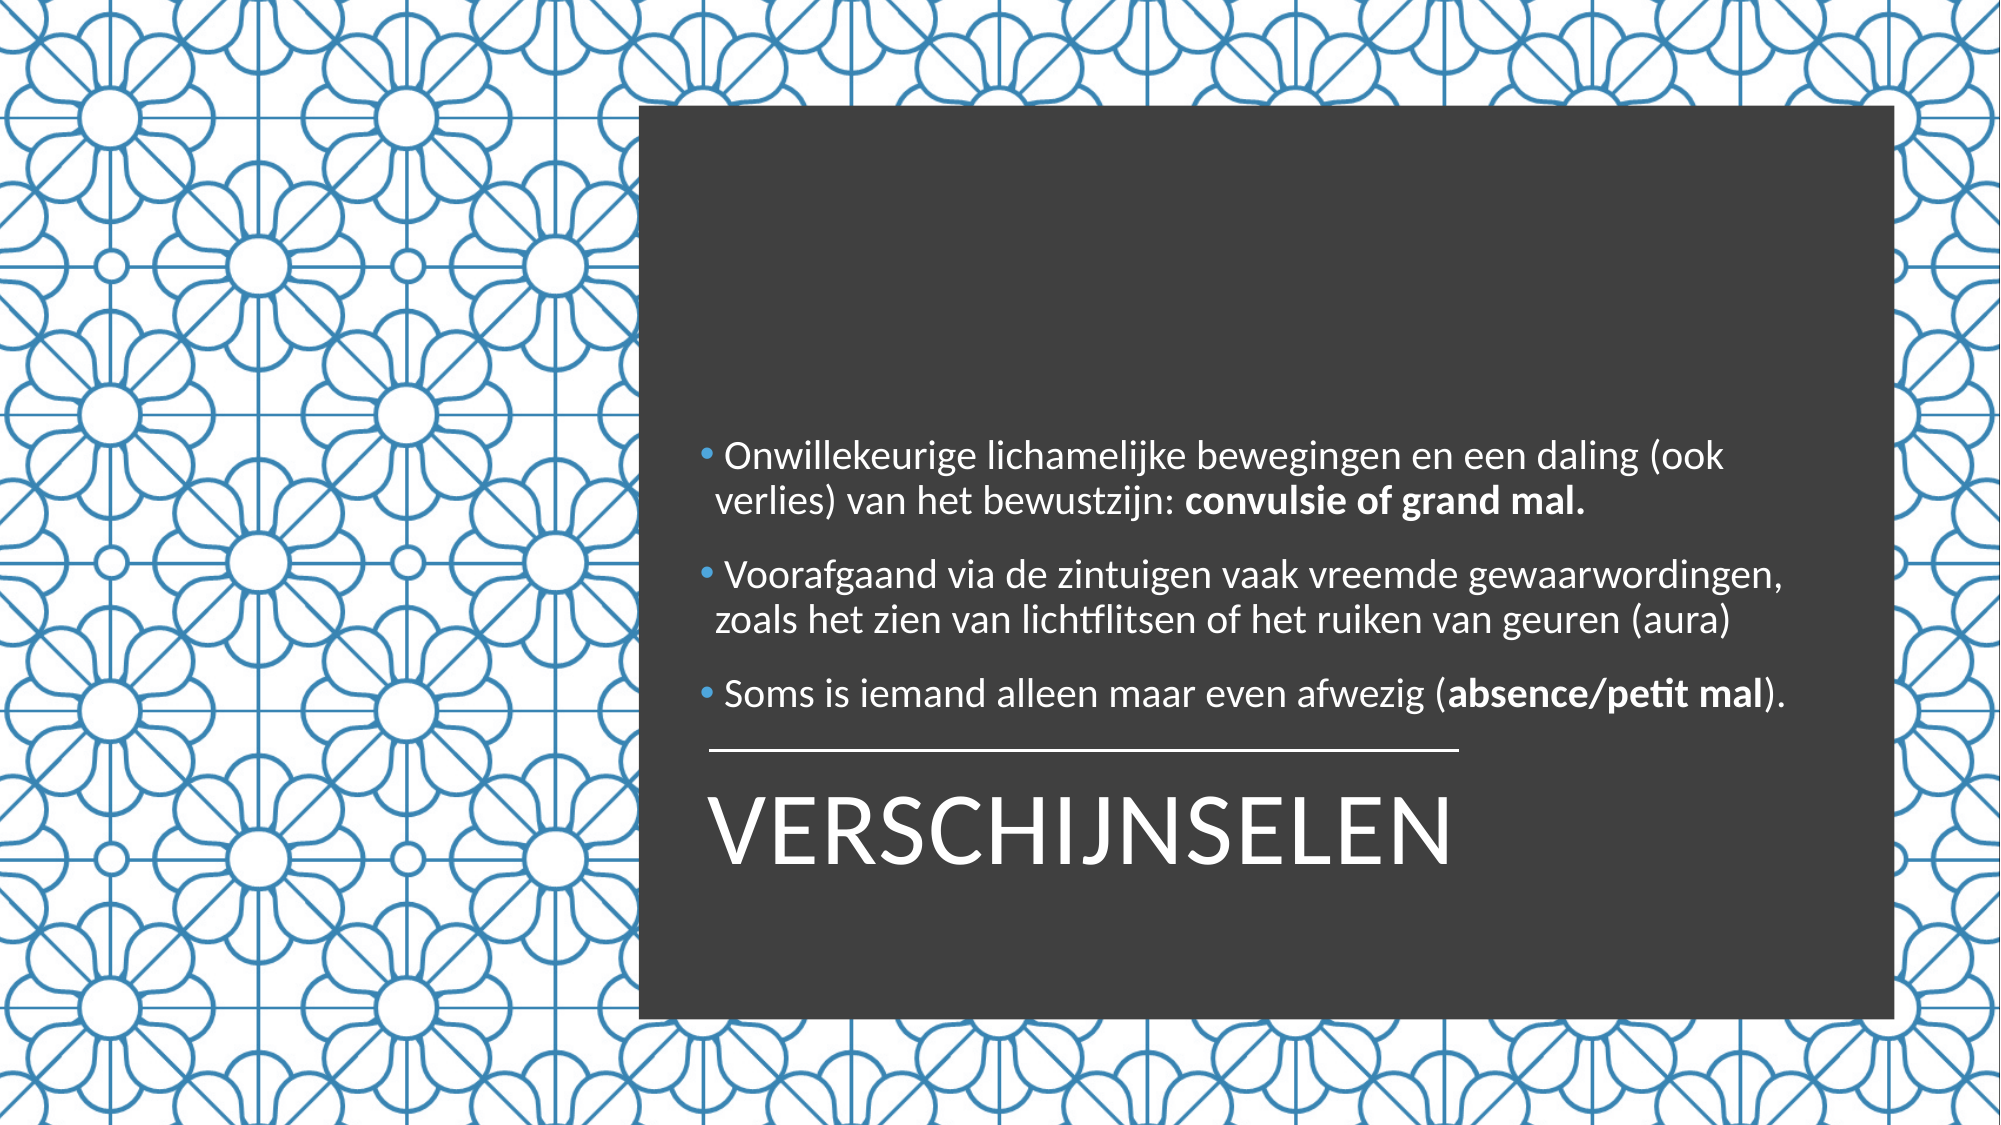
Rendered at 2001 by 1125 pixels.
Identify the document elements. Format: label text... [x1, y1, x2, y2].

text_box [638, 104, 1896, 1021]
text_box [0, 0, 2000, 1125]
list Onwillekeurige lichamelijke bewegingen en een daling (ook verlies) van het bewustzijn: convulsie of grand mal. Voorafgaand via de zintuigen vaak vreemde gewaarwordingen, zoals het zien van lichtflitsen of het ruiken van geuren (aura) Soms is iemand alleen maar even afwezig (absence/petit mal). [692, 158, 1842, 725]
title Verschijnselen [692, 776, 1842, 982]
